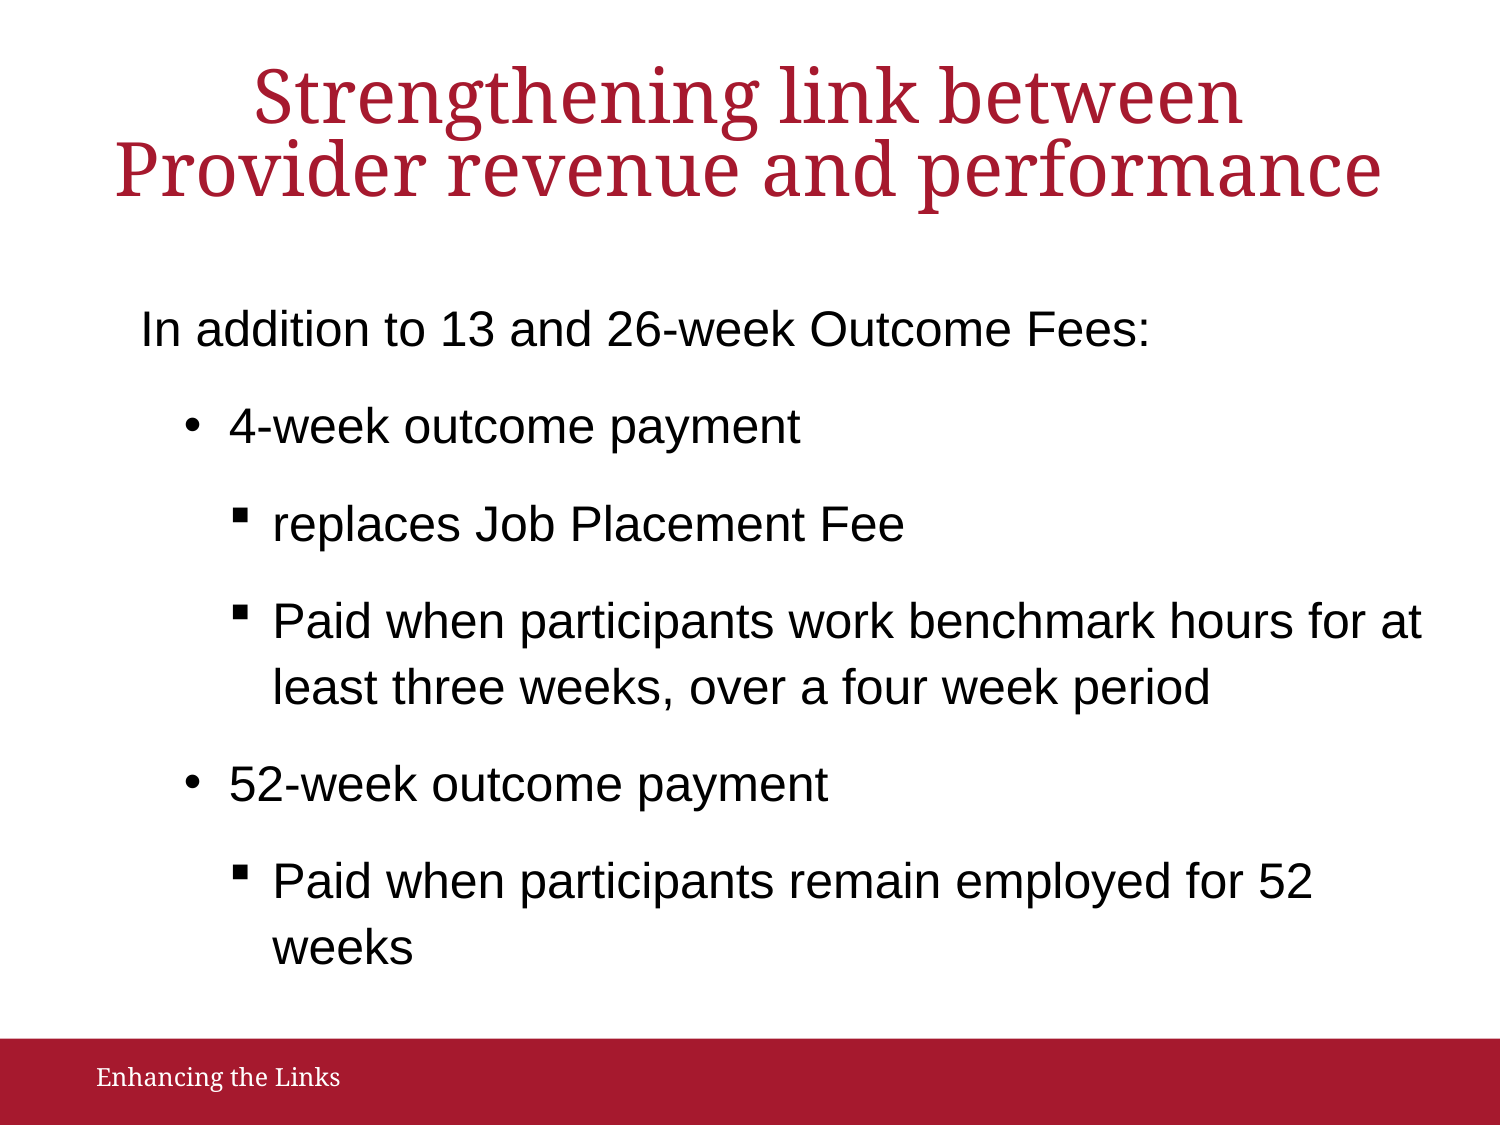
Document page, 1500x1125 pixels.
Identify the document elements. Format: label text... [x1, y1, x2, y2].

footer Enhancing the Links [96, 1048, 1164, 1109]
list In addition to 13 and 26-week Outcome Fees: 4-week outcome payment replaces Job Placement Fee Paid when participants work benchmark hours for at least three weeks, over a four week period 52-week outcome payment Paid when participants remain employed for 52 weeks [96, 290, 1436, 988]
title Strengthening link between Provider revenue and performance [96, 66, 1404, 290]
